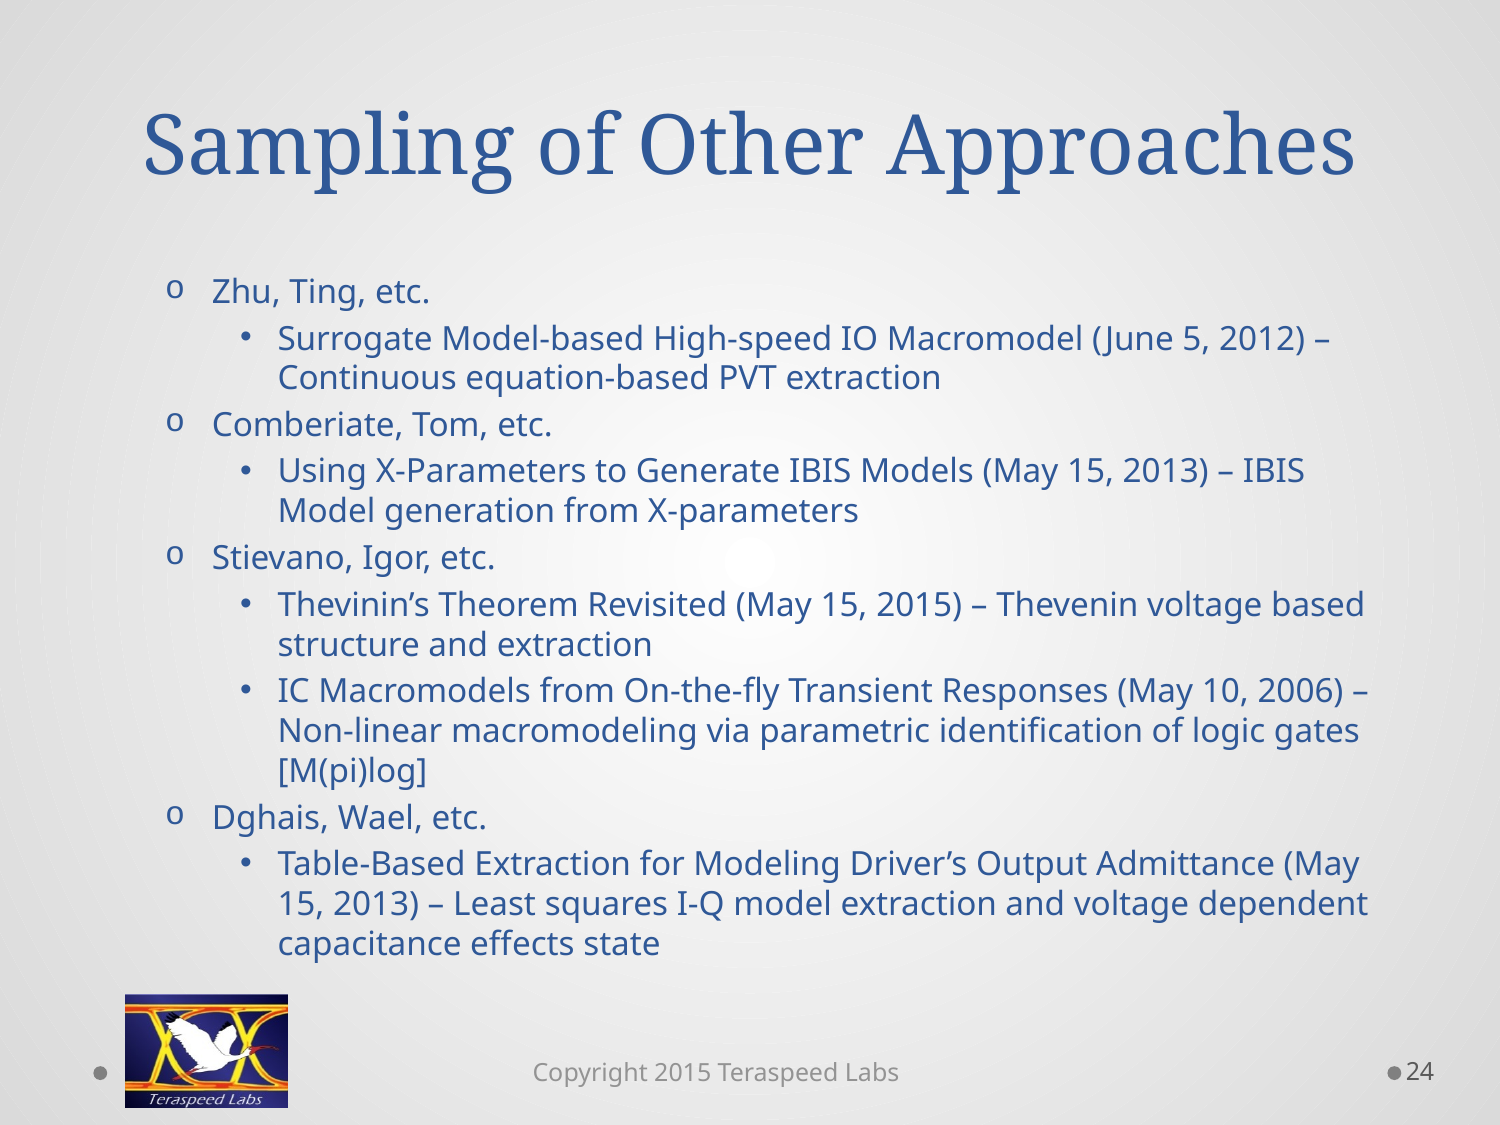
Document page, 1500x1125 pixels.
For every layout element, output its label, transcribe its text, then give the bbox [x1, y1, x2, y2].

picture [125, 1005, 288, 1108]
list Zhu, Ting, etc. Surrogate Model-based High-speed IO Macromodel (June 5, 2012) – Continuous equation-based PVT extraction Comberiate, Tom, etc. Using X-Parameters to Generate IBIS Models (May 15, 2013) – IBIS Model generation from X-parameters Stievano, Igor, etc. Thevinin’s Theorem Revisited (May 15, 2015) – Thevenin voltage based structure and extraction IC Macromodels from On-the-fly Transient Responses (May 10, 2006) – Non-linear macromodeling via parametric identification of logic gates [M(pi)log] Dghais, Wael, etc. Table-Based Extraction for Modeling Driver’s Output Admittance (May 15, 2013) – Least squares I-Q model extraction and voltage dependent capacitance effects state [75, 262, 1425, 1005]
footer Copyright 2015 Teraspeed Labs [525, 1043, 993, 1103]
slide_number 24 [1401, 1042, 1494, 1103]
title Sampling of Other Approaches [75, 0, 1425, 262]
